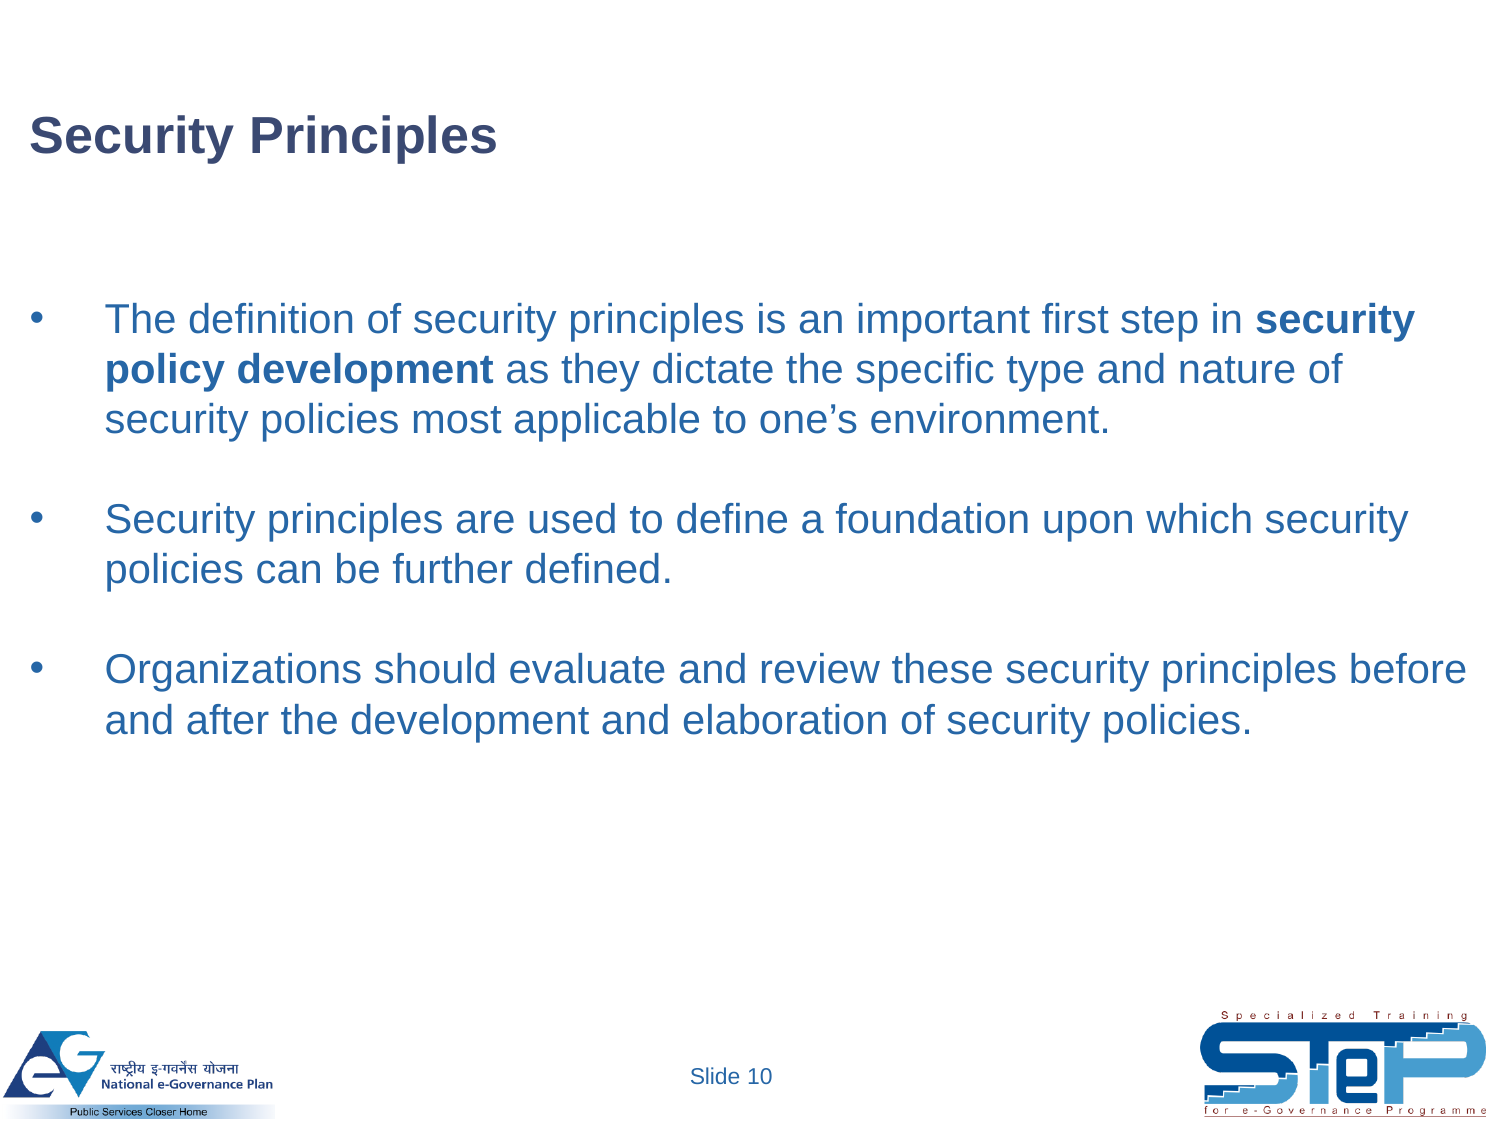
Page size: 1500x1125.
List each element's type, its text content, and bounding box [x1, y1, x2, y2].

title Security Principles [29, 101, 1470, 226]
picture [1200, 1011, 1486, 1117]
picture [2, 1031, 275, 1119]
list The definition of security principles is an important first step in security policy development as they dictate the specific type and nature of security policies most applicable to one’s environment. Security principles are used to define a foundation upon which security policies can be further defined. Organizations should evaluate and review these security principles before and after the development and elaboration of security policies. [29, 291, 1470, 1001]
